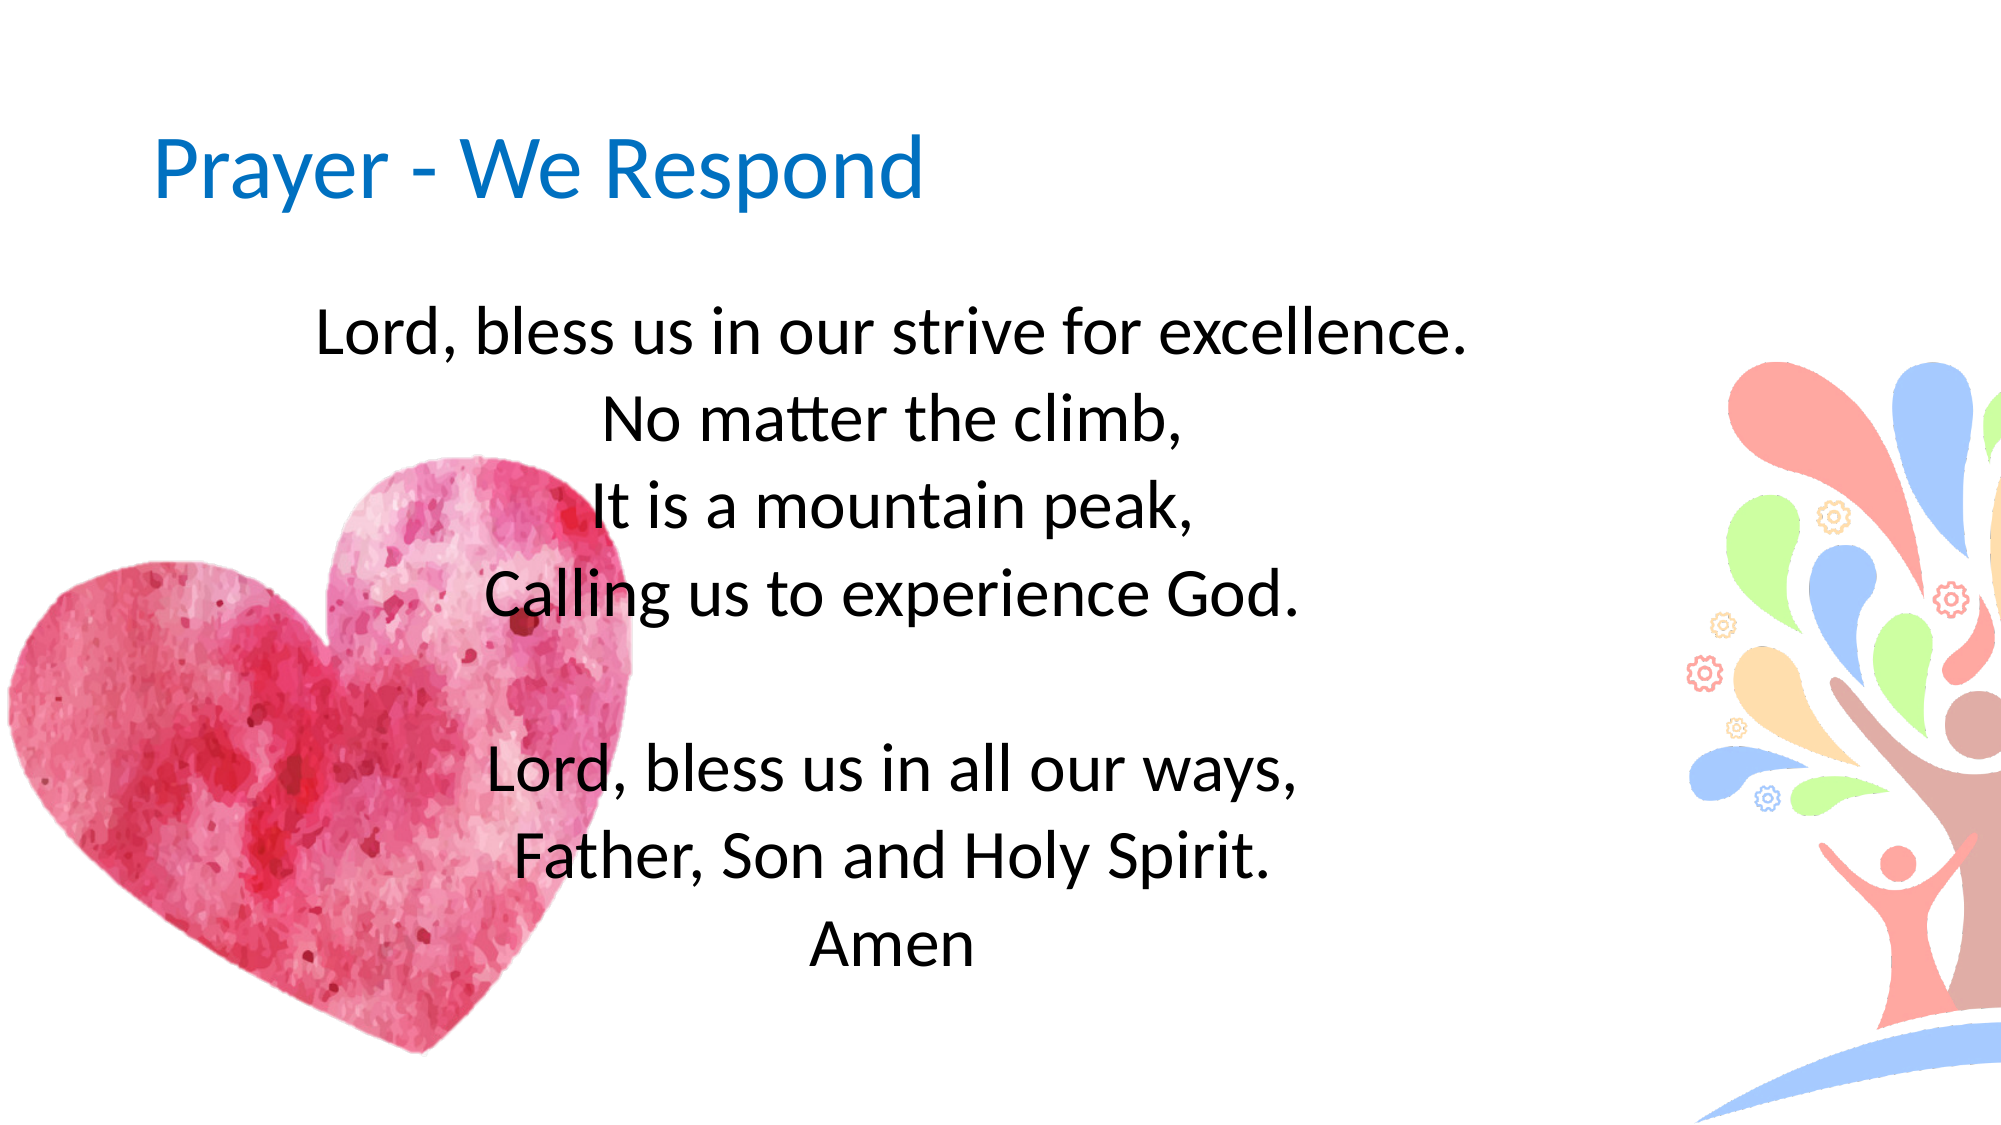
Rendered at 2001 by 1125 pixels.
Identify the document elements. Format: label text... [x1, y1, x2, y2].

picture [0, 368, 676, 1119]
list Lord, bless us in our strive for excellence. No matter the climb, It is a mountain peak, Calling us to experience God. Lord, bless us in all our ways, Father, Son and Holy Spirit. Amen [137, 293, 1650, 1075]
title Prayer - We Respond [137, 59, 1863, 278]
picture [1648, 320, 2001, 1125]
